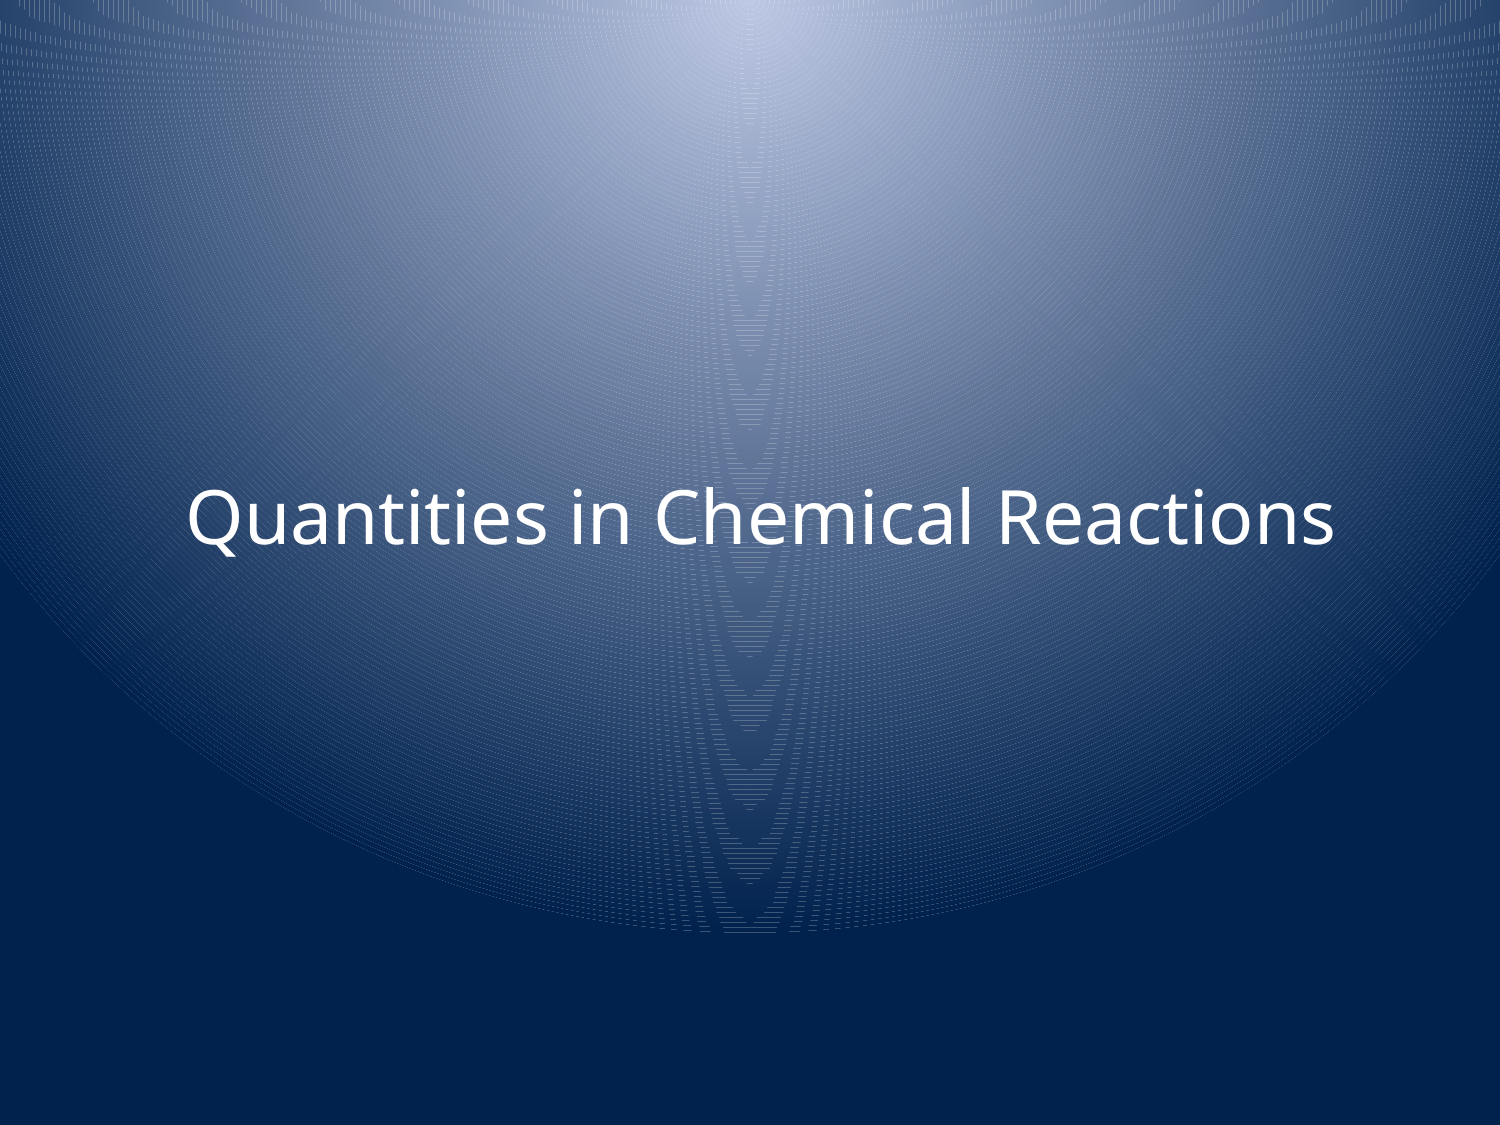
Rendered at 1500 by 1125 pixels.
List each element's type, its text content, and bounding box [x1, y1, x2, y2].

text_box Quantities in Chemical Reactions [170, 462, 1352, 568]
